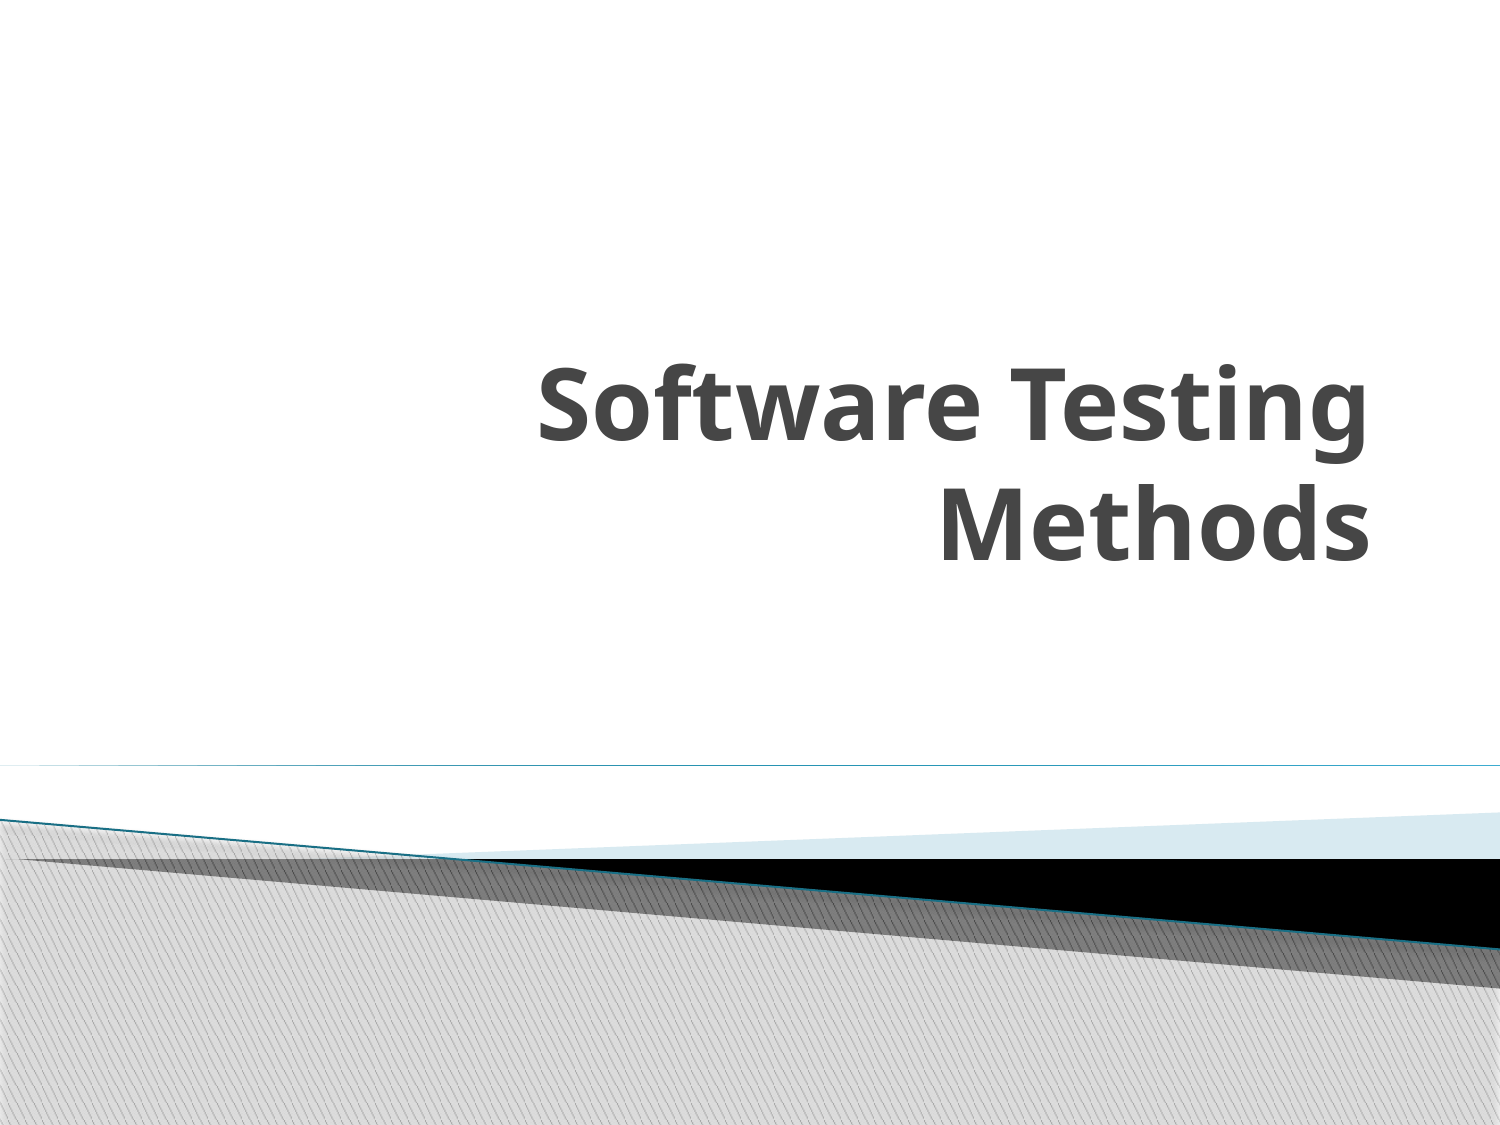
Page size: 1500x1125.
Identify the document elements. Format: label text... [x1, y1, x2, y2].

picture [5, 859, 1500, 989]
title Software Testing Methods [112, 287, 1388, 588]
